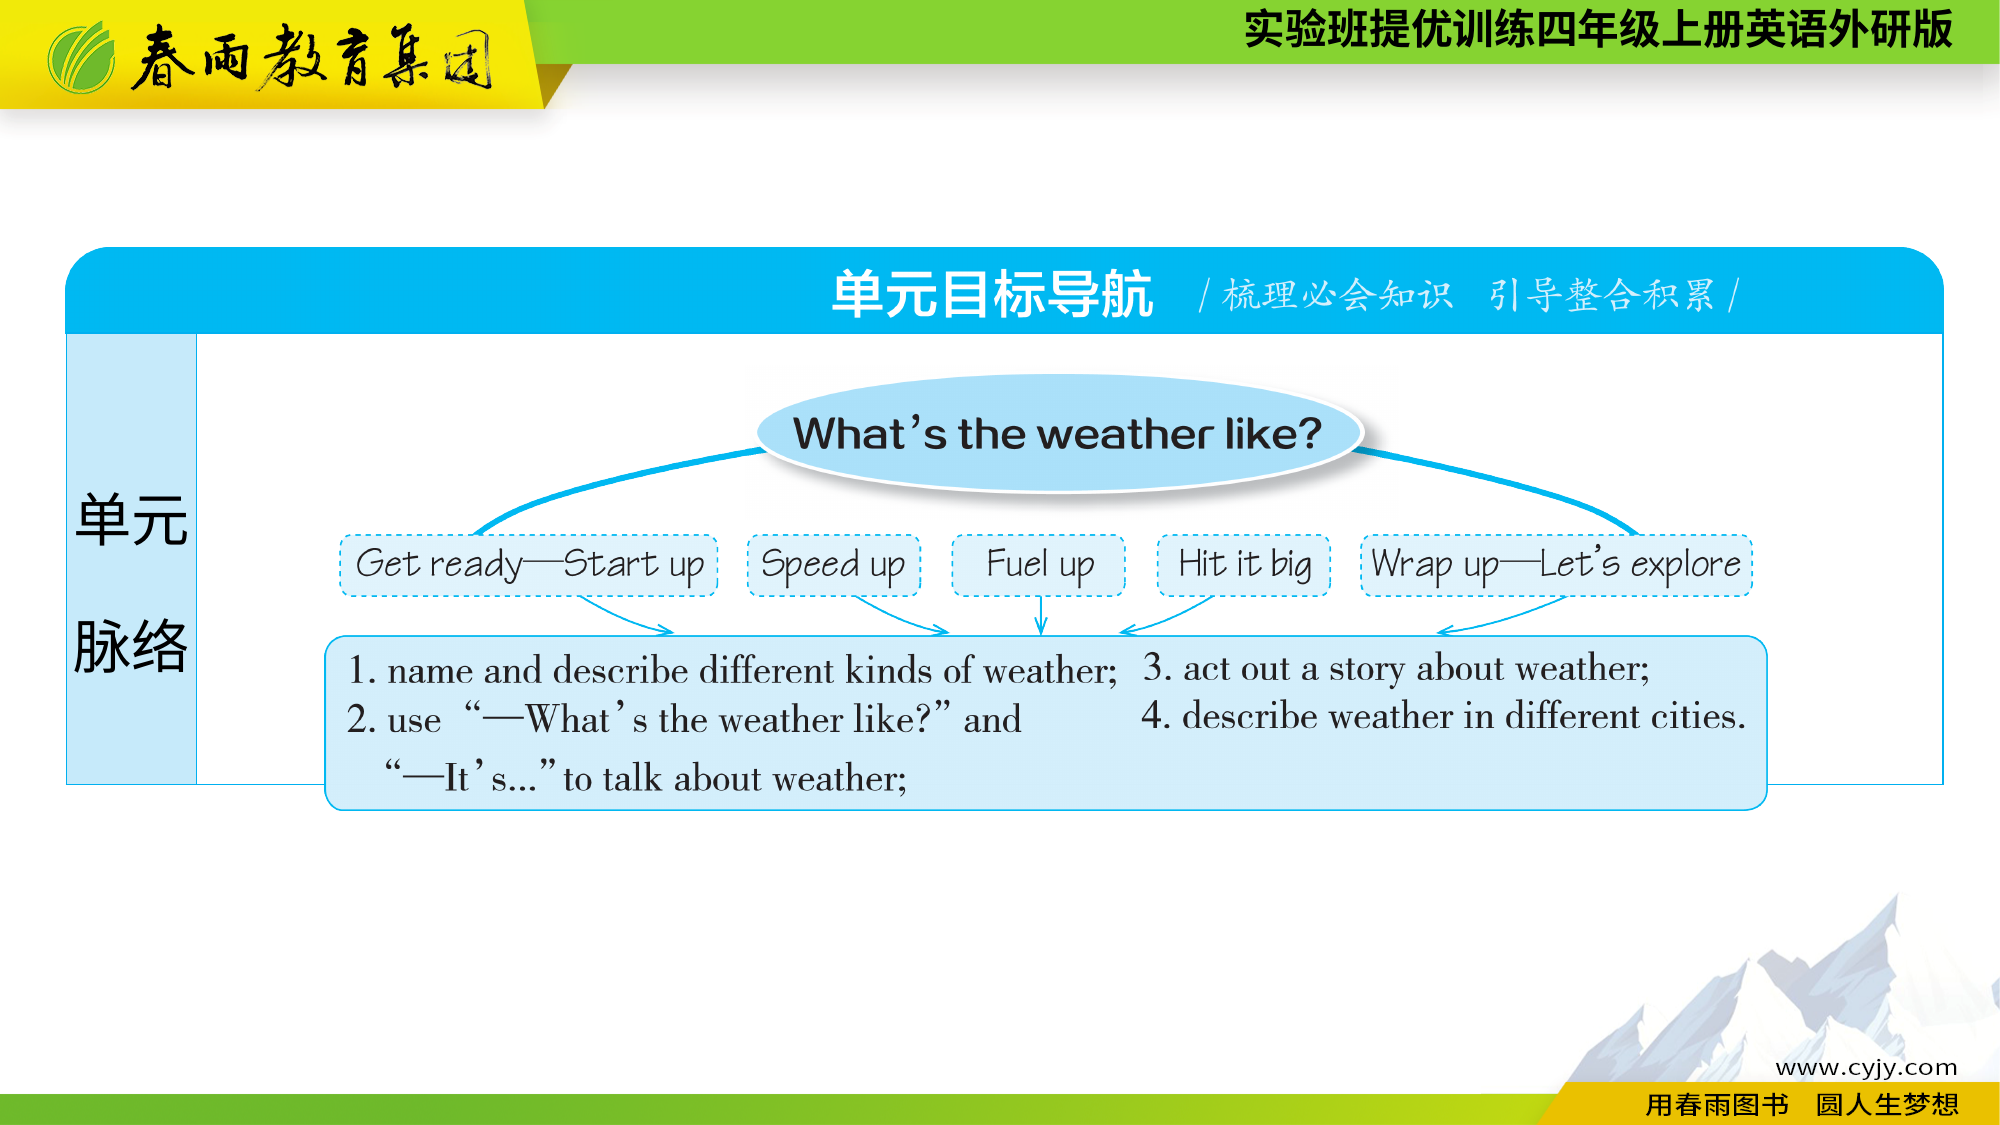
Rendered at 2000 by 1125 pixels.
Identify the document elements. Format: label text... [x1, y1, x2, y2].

table_header [197, 345, 1942, 784]
picture [0, 0, 2000, 1125]
table_header 单元脉络 [67, 345, 196, 784]
